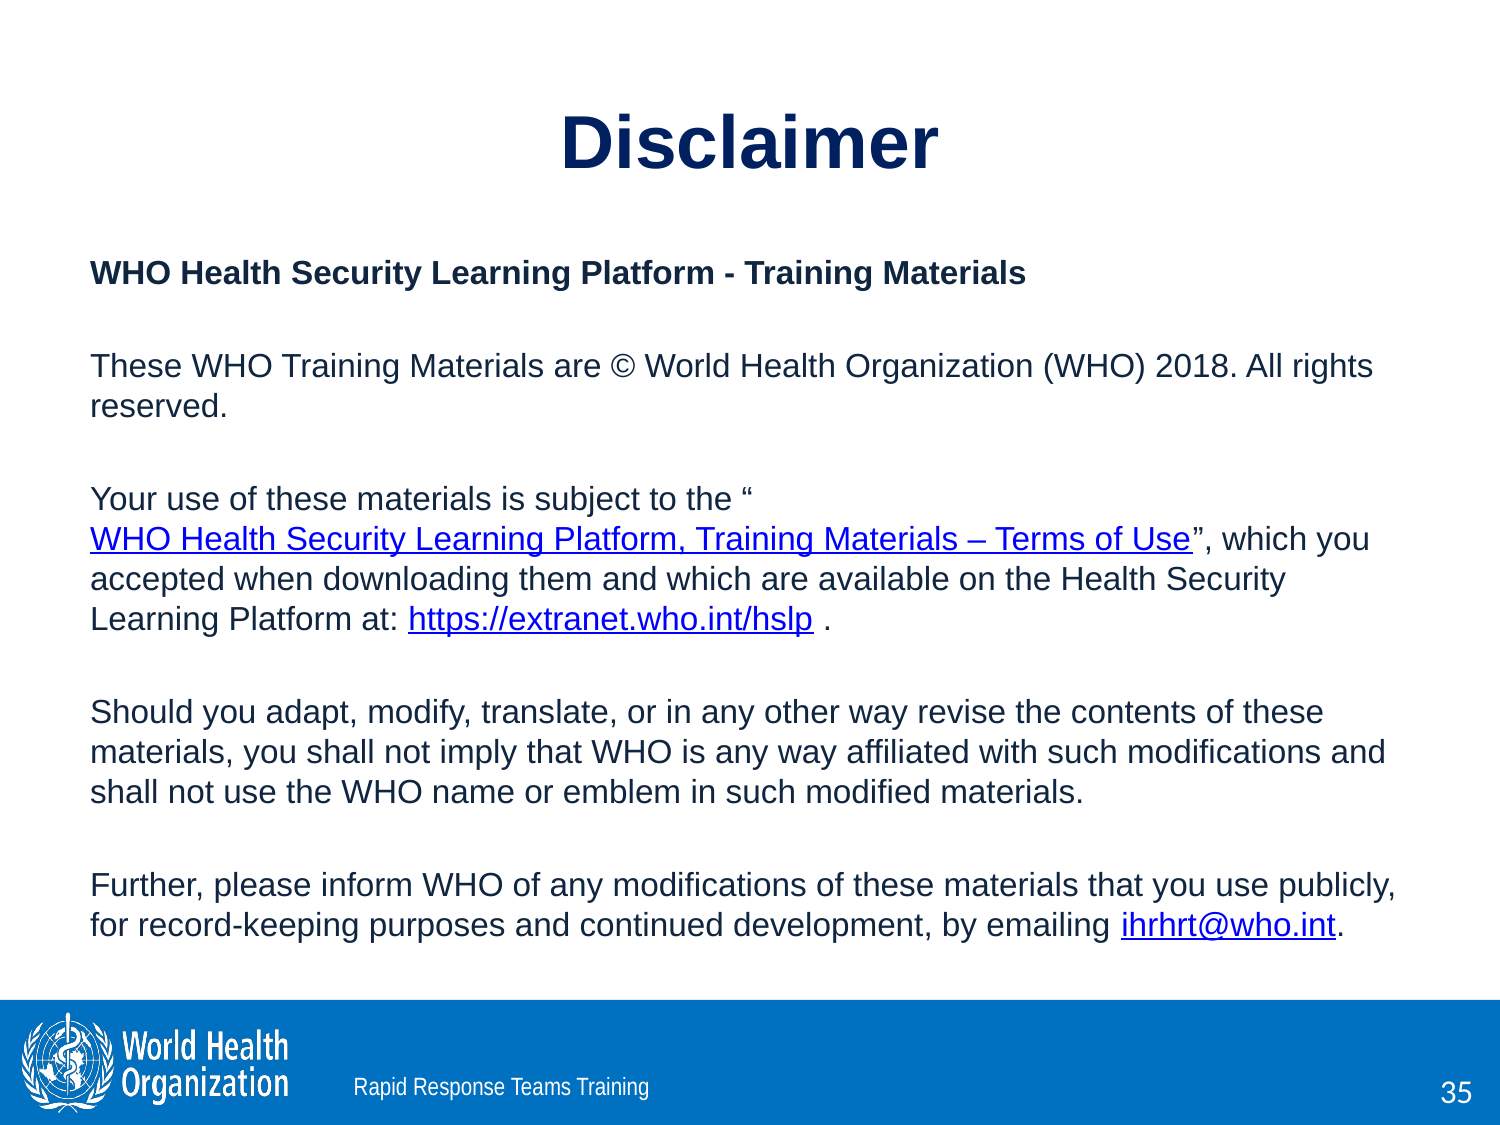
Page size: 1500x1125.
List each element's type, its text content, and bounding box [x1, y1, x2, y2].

title Disclaimer [75, 45, 1425, 233]
picture [21, 1012, 288, 1113]
list WHO Health Security Learning Platform - Training Materials These WHO Training Materials are © World Health Organization (WHO) 2018. All rights reserved. Your use of these materials is subject to the “WHO Health Security Learning Platform, Training Materials – Terms of Use”, which you accepted when downloading them and which are available on the Health Security Learning Platform at: https://extranet.who.int/hslp . Should you adapt, modify, translate, or in any other way revise the contents of these materials, you shall not imply that WHO is any way affiliated with such modifications and shall not use the WHO name or emblem in such modified materials. Further, please inform WHO of any modifications of these materials that you use publicly, for record-keeping purposes and continued development, by emailing ihrhrt@who.int. [75, 243, 1425, 986]
